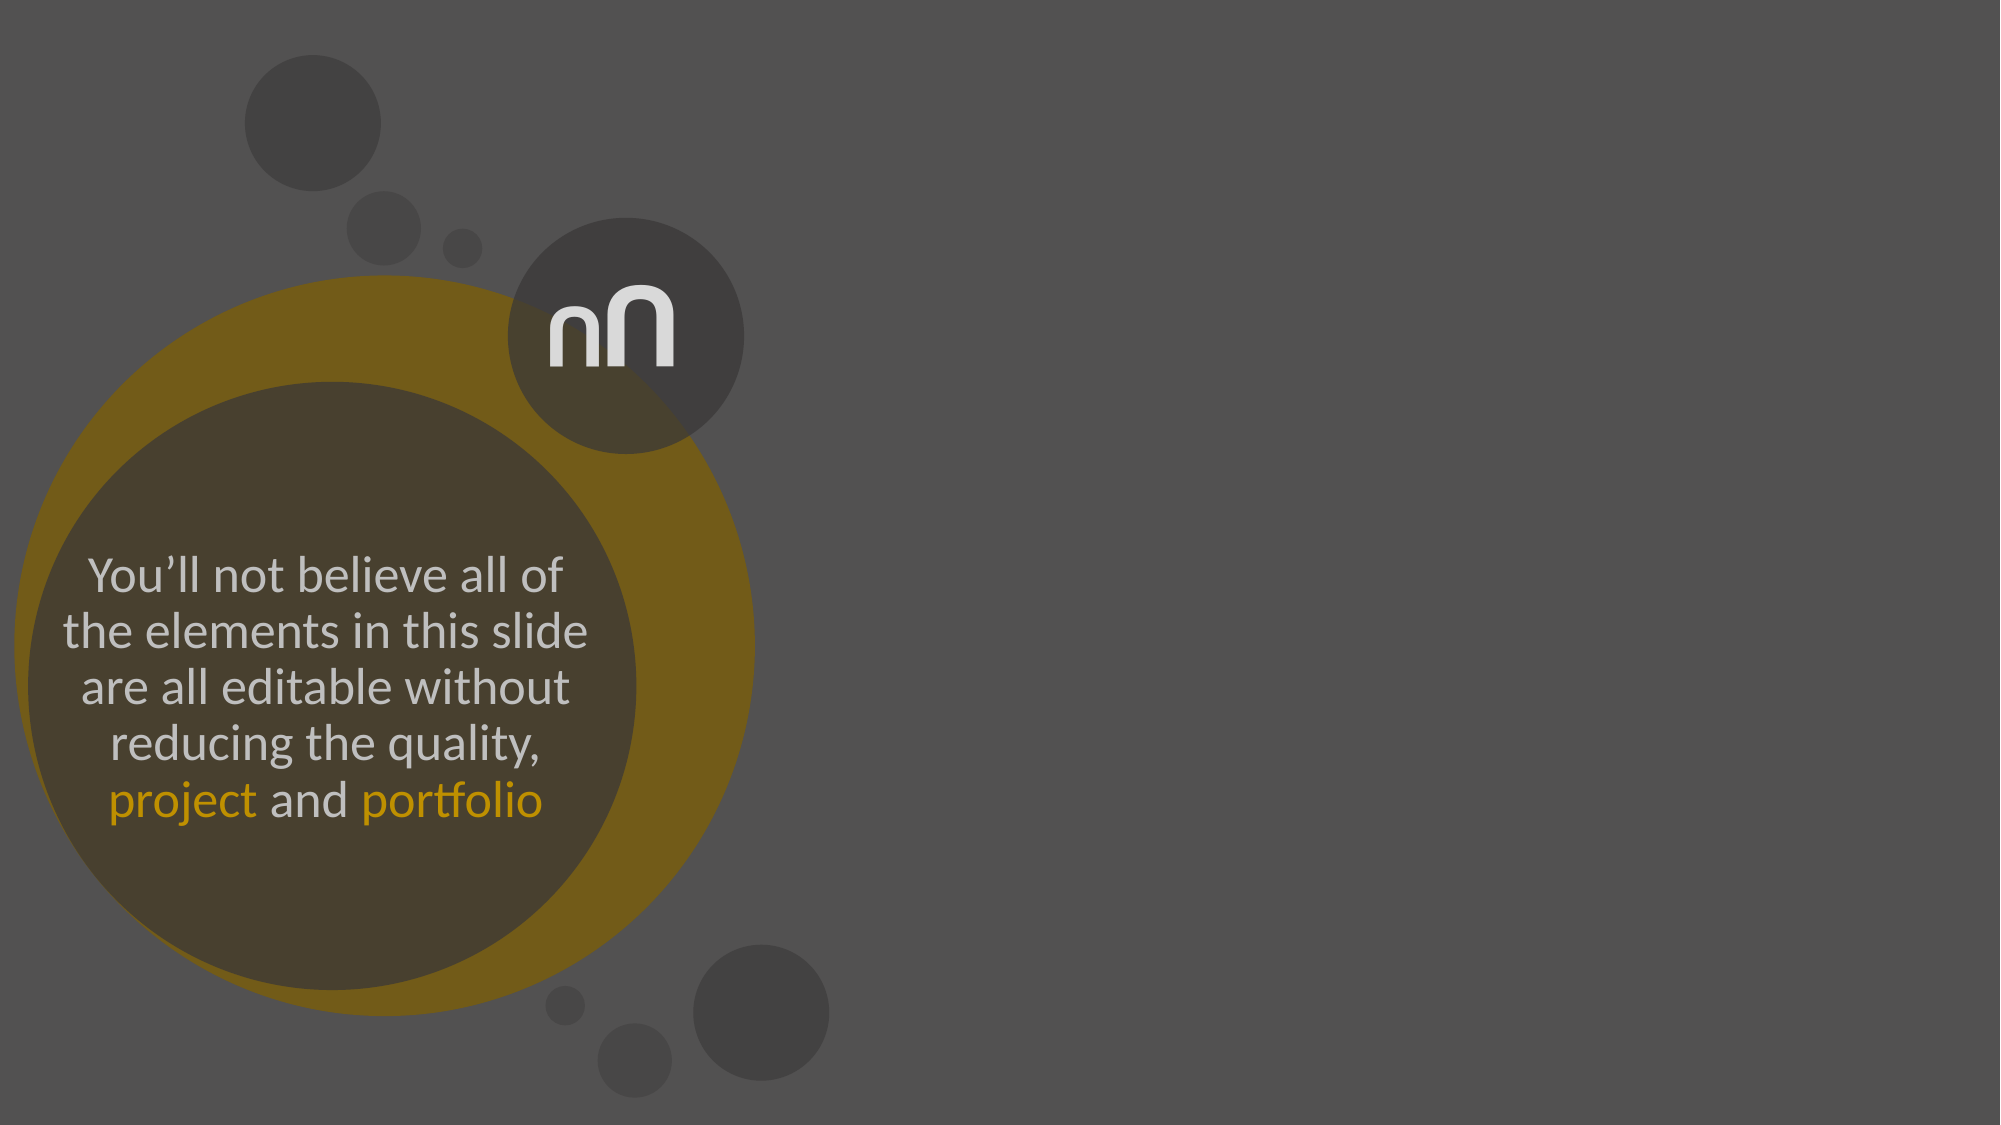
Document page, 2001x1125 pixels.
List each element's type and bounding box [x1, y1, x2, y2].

text_box [582, 254, 699, 406]
text_box [0, 0, 2000, 1125]
